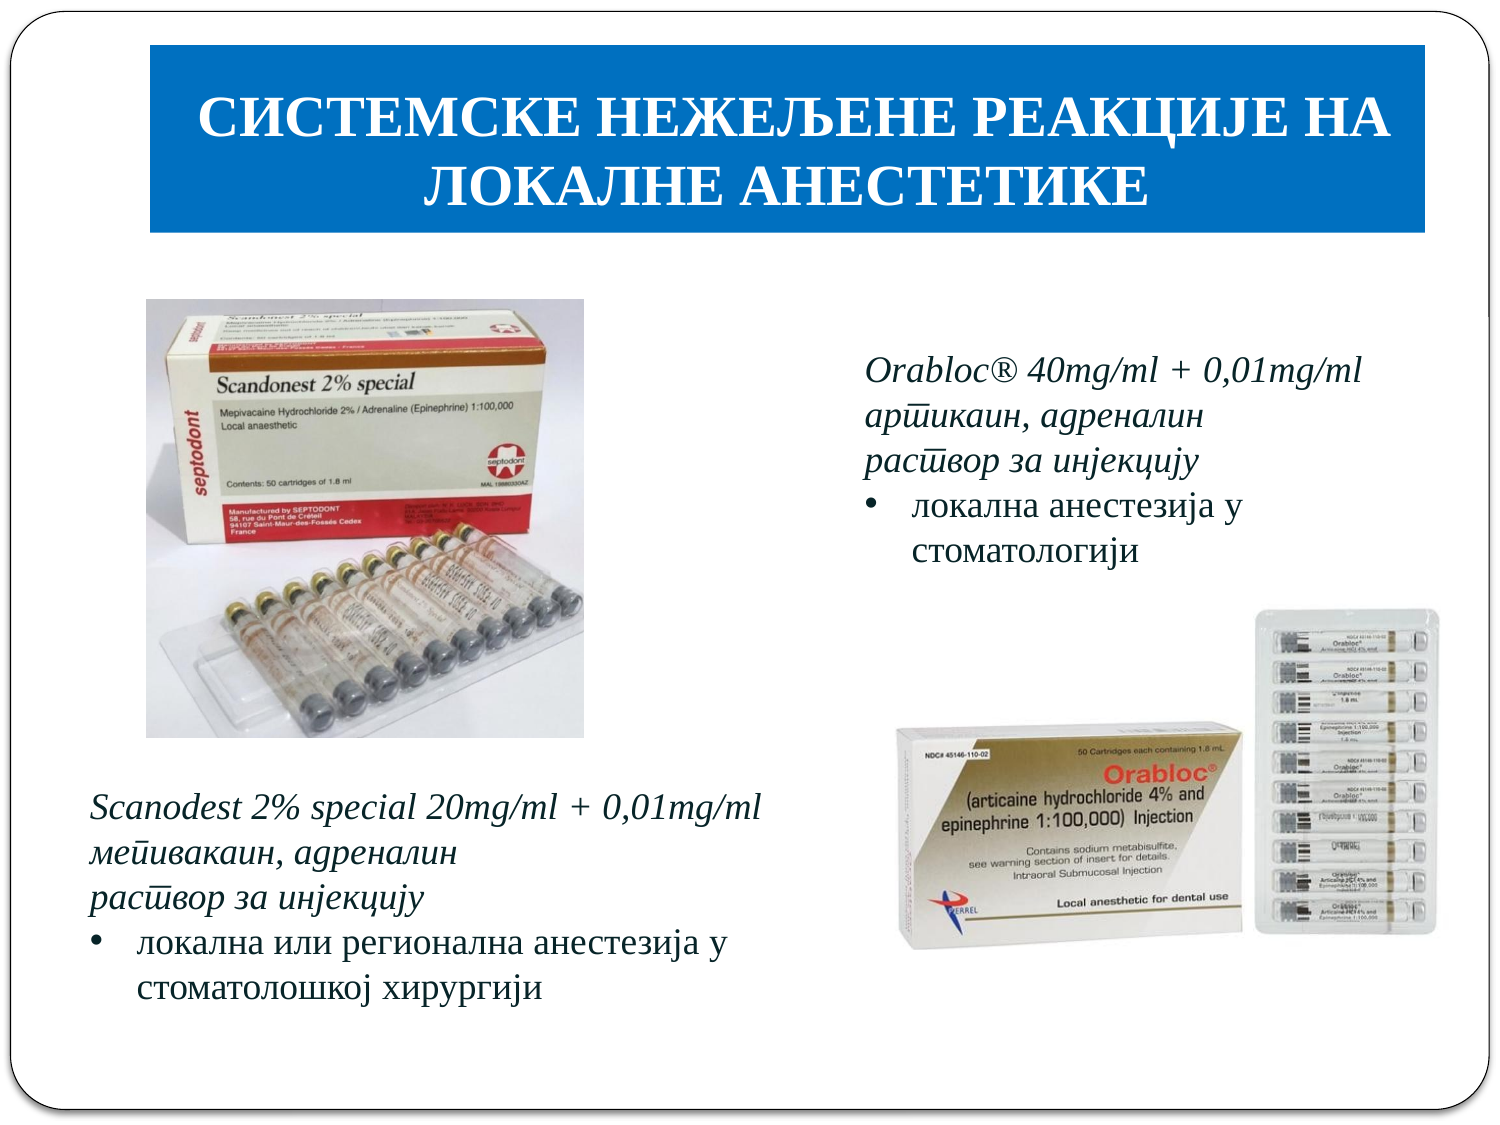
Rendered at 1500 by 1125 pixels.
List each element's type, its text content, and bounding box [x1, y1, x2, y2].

title СИСТЕМСКЕ НЕЖЕЉЕНЕ РЕАКЦИЈЕ НА ЛОКАЛНЕ АНЕСТЕТИКЕ [150, 45, 1425, 233]
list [145, 299, 584, 738]
text_box Orabloc® 40mg/ml + 0,01mg/ml артикаин, адреналин раствор за инјекцију локална анестезија у стоматологији [849, 337, 1388, 578]
text_box Scanodest 2% special 20mg/ml + 0,01mg/ml мепивакаин, адреналин раствор за инјекцију локална или регионална анестезија у стоматолошкој хирургији [75, 774, 788, 1015]
picture [862, 599, 1474, 951]
